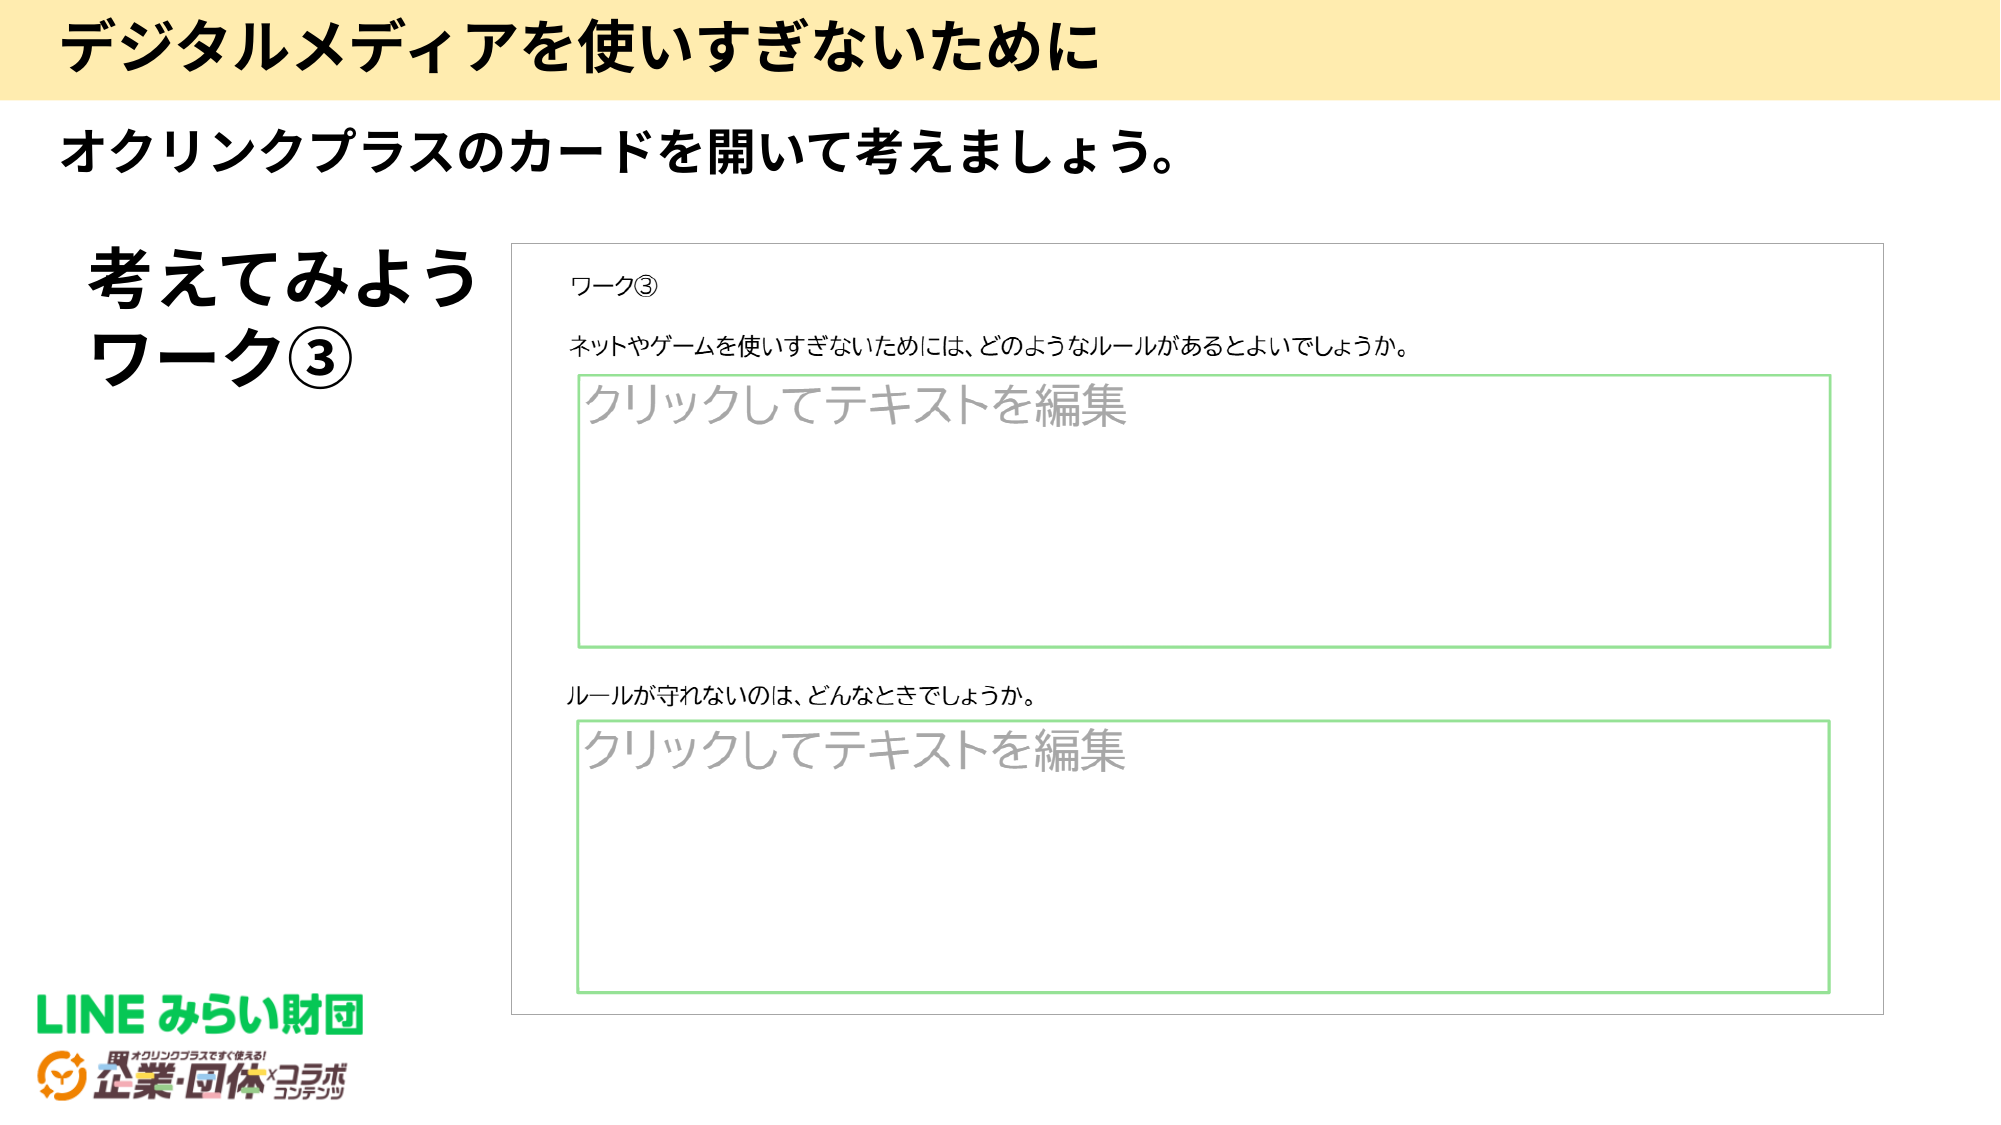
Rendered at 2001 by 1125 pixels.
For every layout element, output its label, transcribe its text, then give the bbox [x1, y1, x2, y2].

text_box デジタルメディアを使いすぎないために [0, 0, 2000, 101]
picture [24, 984, 371, 1107]
text_box 考えてみよう ワーク③ [72, 229, 512, 404]
picture [510, 242, 1885, 1015]
text_box オクリンクプラスのカードを開いて考えましょう。 [43, 112, 2000, 188]
